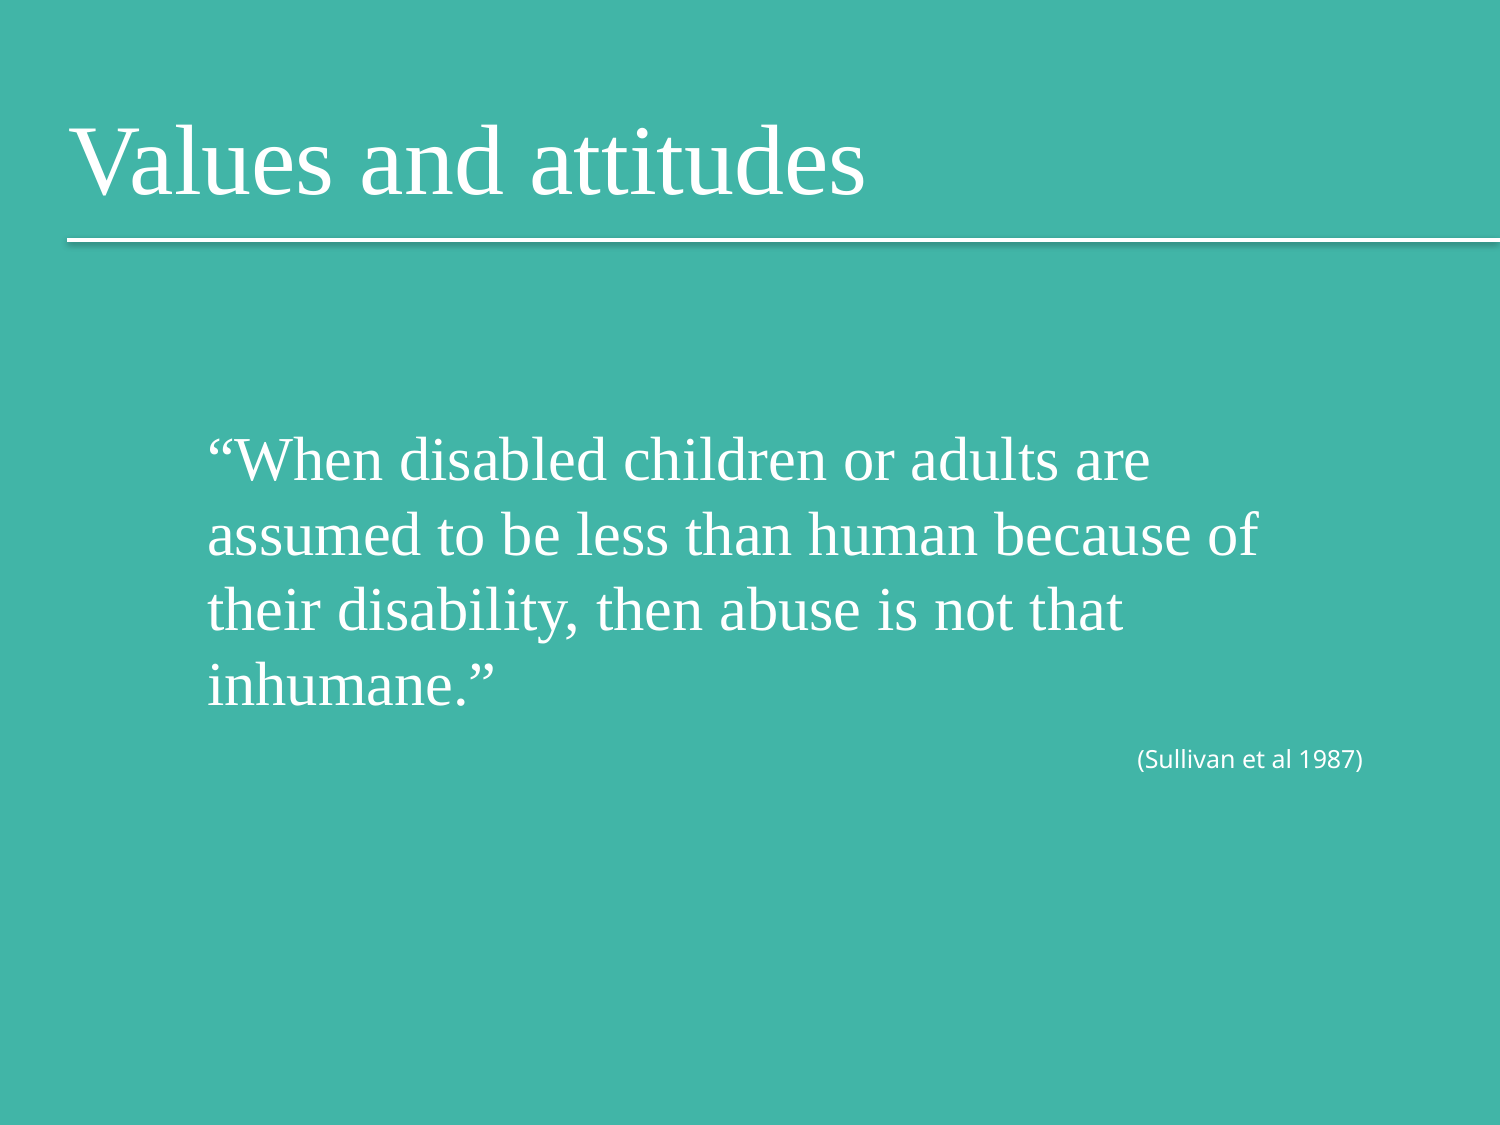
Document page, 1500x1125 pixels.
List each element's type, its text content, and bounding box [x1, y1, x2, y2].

list “When disabled children or adults are assumed to be less than human because of their disability, then abuse is not that inhumane.” (Sullivan et al 1987) [192, 410, 1389, 926]
text_box Values and attitudes [53, 21, 912, 310]
